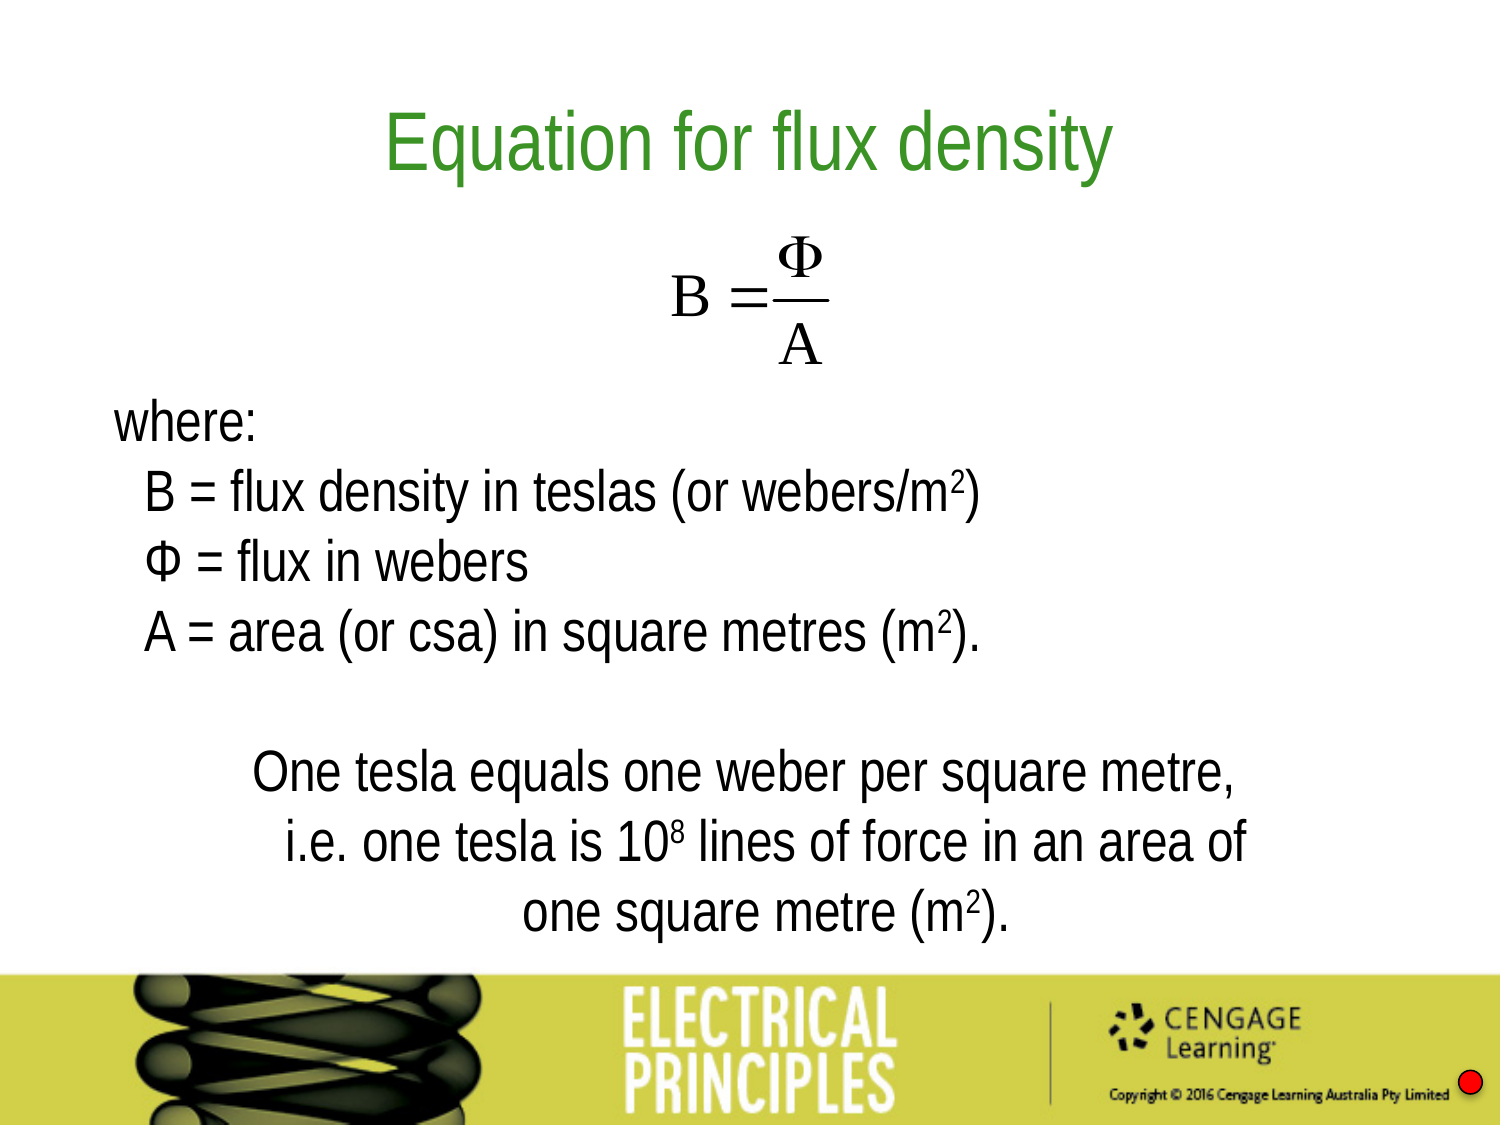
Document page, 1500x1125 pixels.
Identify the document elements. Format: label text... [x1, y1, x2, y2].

text_box [1457, 1069, 1484, 1095]
title Equation for flux density [0, 0, 1500, 189]
text_box where: B = flux density in teslas (or webers/m2) Φ = flux in webers A = area (or csa) in square metres (m2). One tesla equals one weber per square metre, i.e. one tesla is 108 lines of force in an area of one square metre (m2). [100, 208, 1388, 951]
picture [0, 189, 1500, 1125]
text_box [666, 225, 833, 370]
